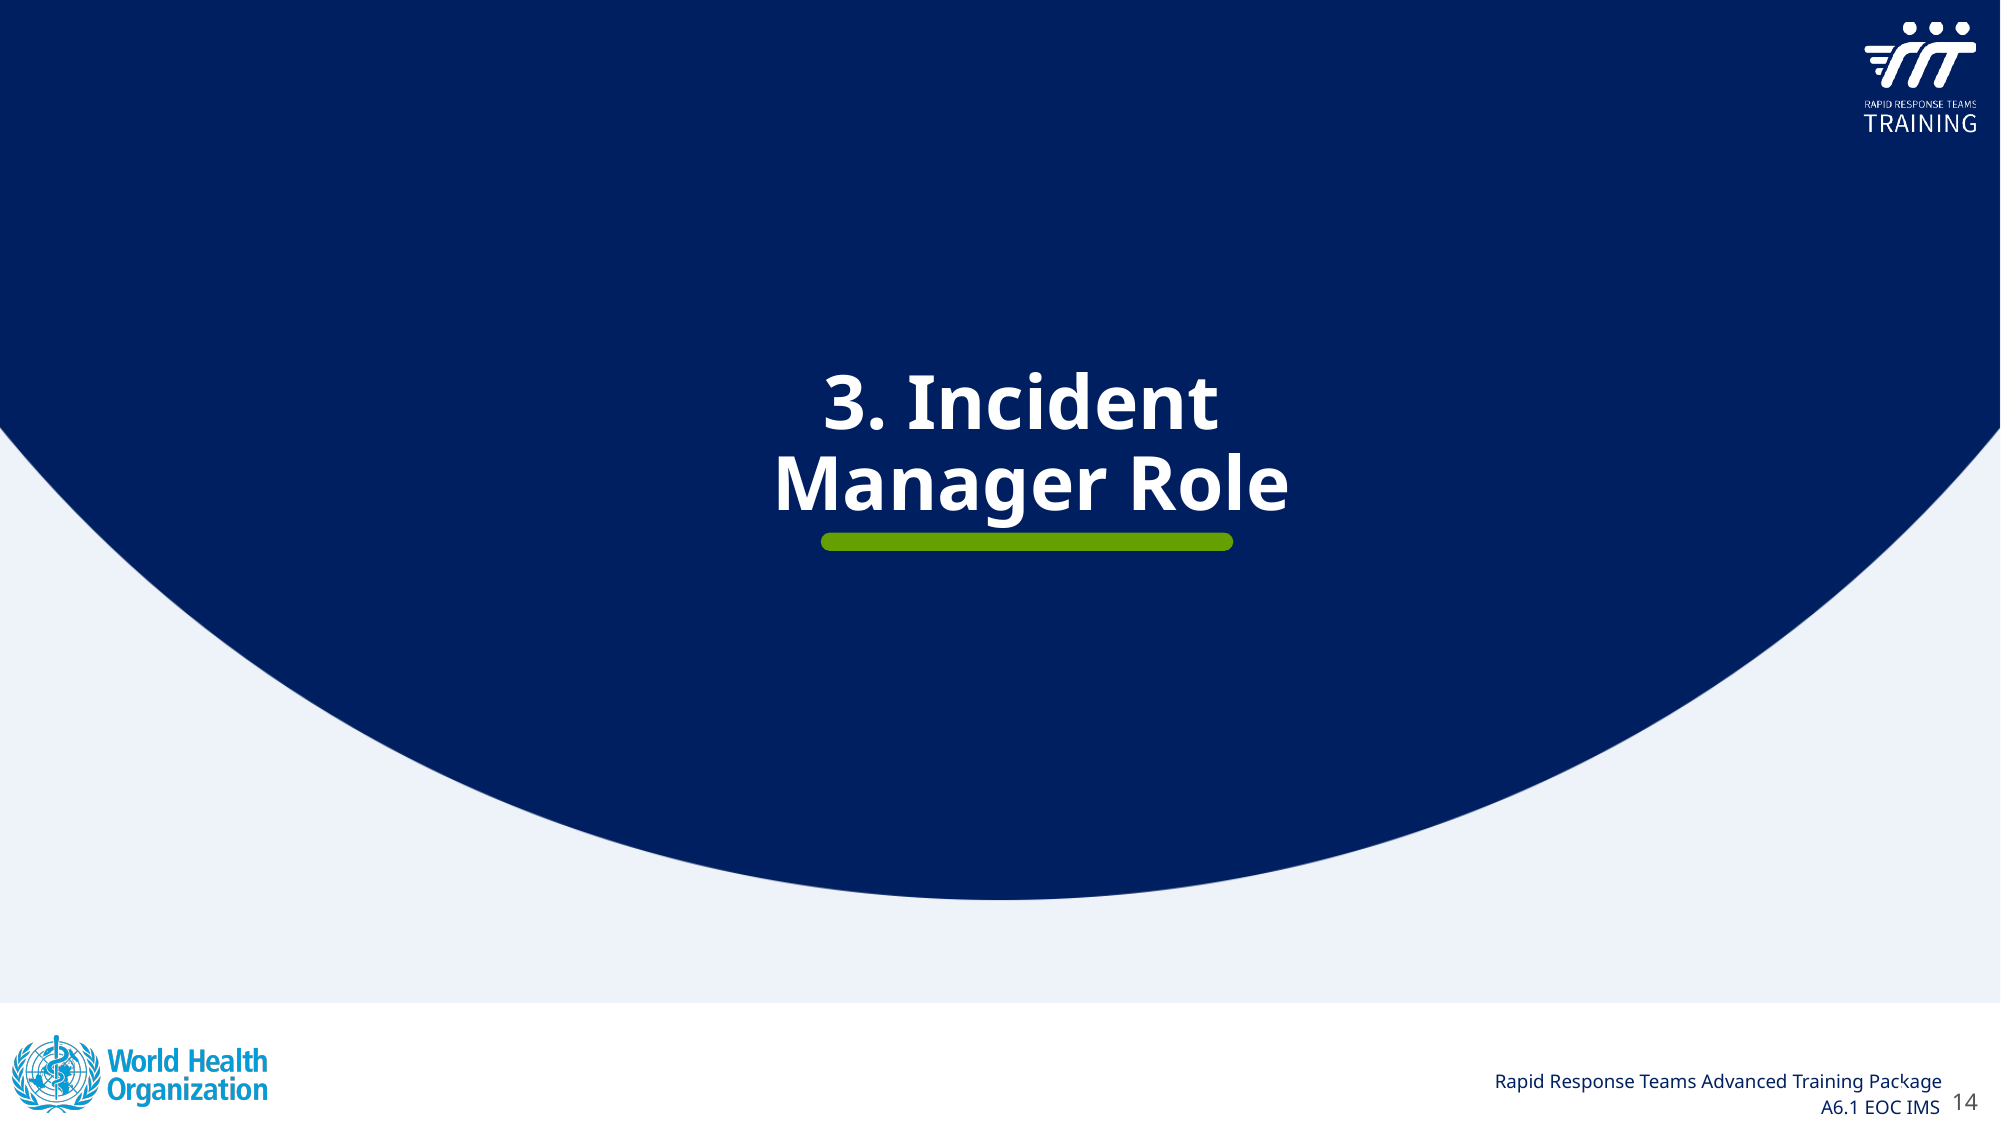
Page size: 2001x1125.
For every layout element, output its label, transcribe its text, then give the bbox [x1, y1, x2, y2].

slide_number 14 [1882, 1037, 1930, 1092]
picture [58, 1050, 64, 1058]
picture [12, 1035, 267, 1113]
list 3. Incident Manager Role [100, 292, 1964, 600]
picture [12, 1083, 48, 1113]
picture [0, 0, 2001, 1003]
